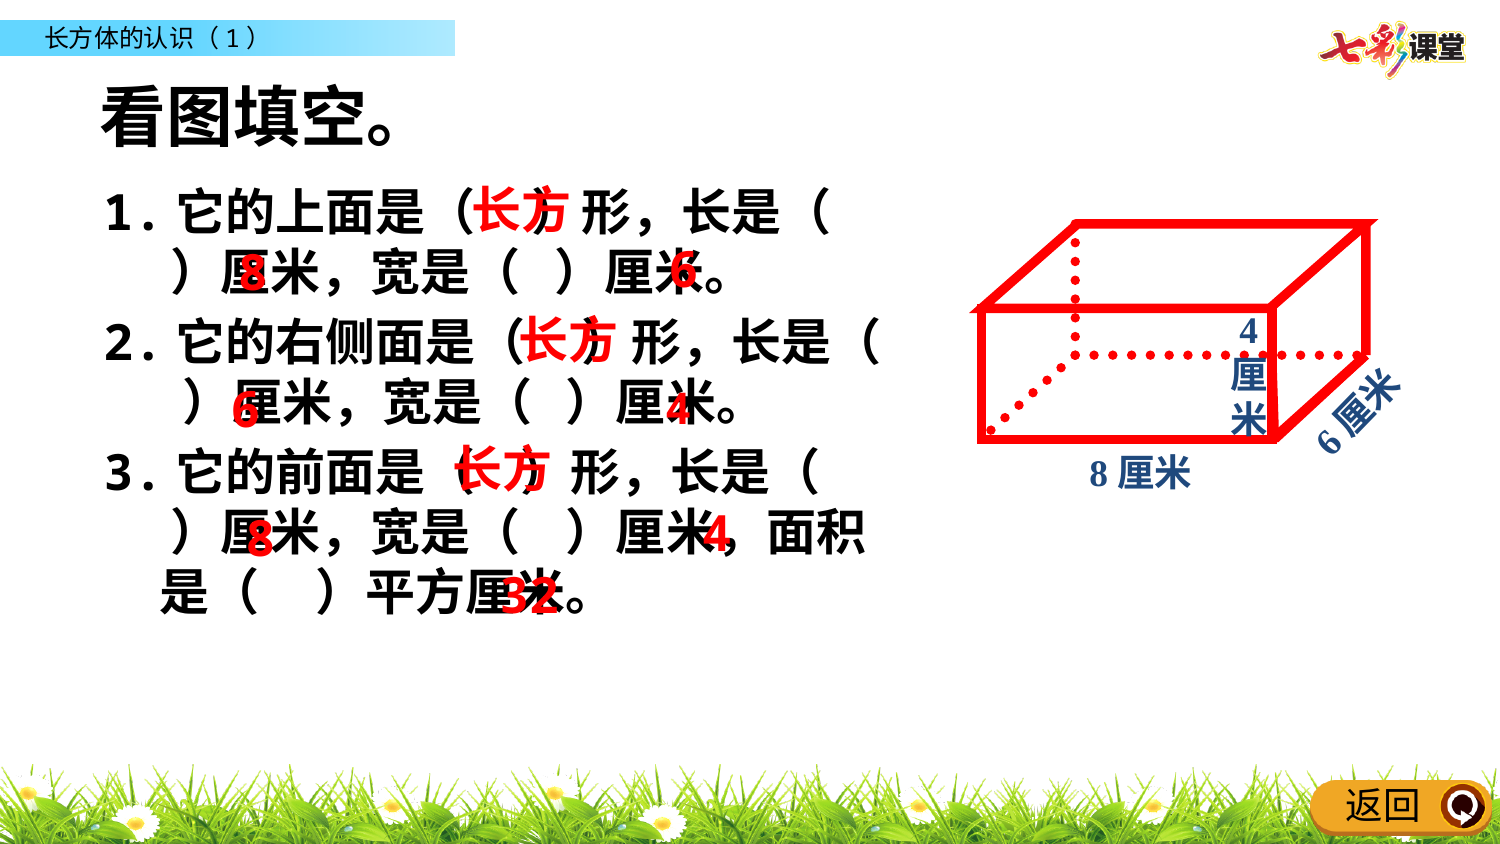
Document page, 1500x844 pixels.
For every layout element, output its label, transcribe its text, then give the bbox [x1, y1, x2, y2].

text_box [1270, 227, 1367, 443]
text_box 长方 [437, 421, 569, 515]
text_box 8 [217, 503, 303, 570]
text_box 长方 [502, 291, 635, 385]
text_box 6 [641, 220, 726, 314]
picture [1316, 20, 1468, 80]
list 1.它的上面是（ ）形，长是（ ）厘米，宽是（ ）厘米。 2.它的右侧面是（ ）形，长是（ ）厘米，宽是（ ）厘米。 3.它的前面是（ ）形，长是（ ）厘米，宽是（ ）厘米，面积是（ ）平方厘米。 [88, 173, 903, 731]
picture [0, 764, 1500, 844]
text_box 6厘米 [1217, 271, 1495, 552]
text_box 长方 [371, 161, 672, 256]
text_box 4 厘 米 [1159, 336, 1274, 412]
text_box 4 [676, 494, 757, 570]
text_box 8 [205, 219, 300, 323]
text_box 4 [631, 373, 725, 440]
text_box [981, 309, 1273, 440]
text_box [981, 223, 1365, 309]
text_box 6 [194, 369, 298, 445]
text_box 32 [477, 551, 581, 636]
title 看图填空。 [31, 67, 502, 209]
text_box 8厘米 [990, 424, 1274, 519]
